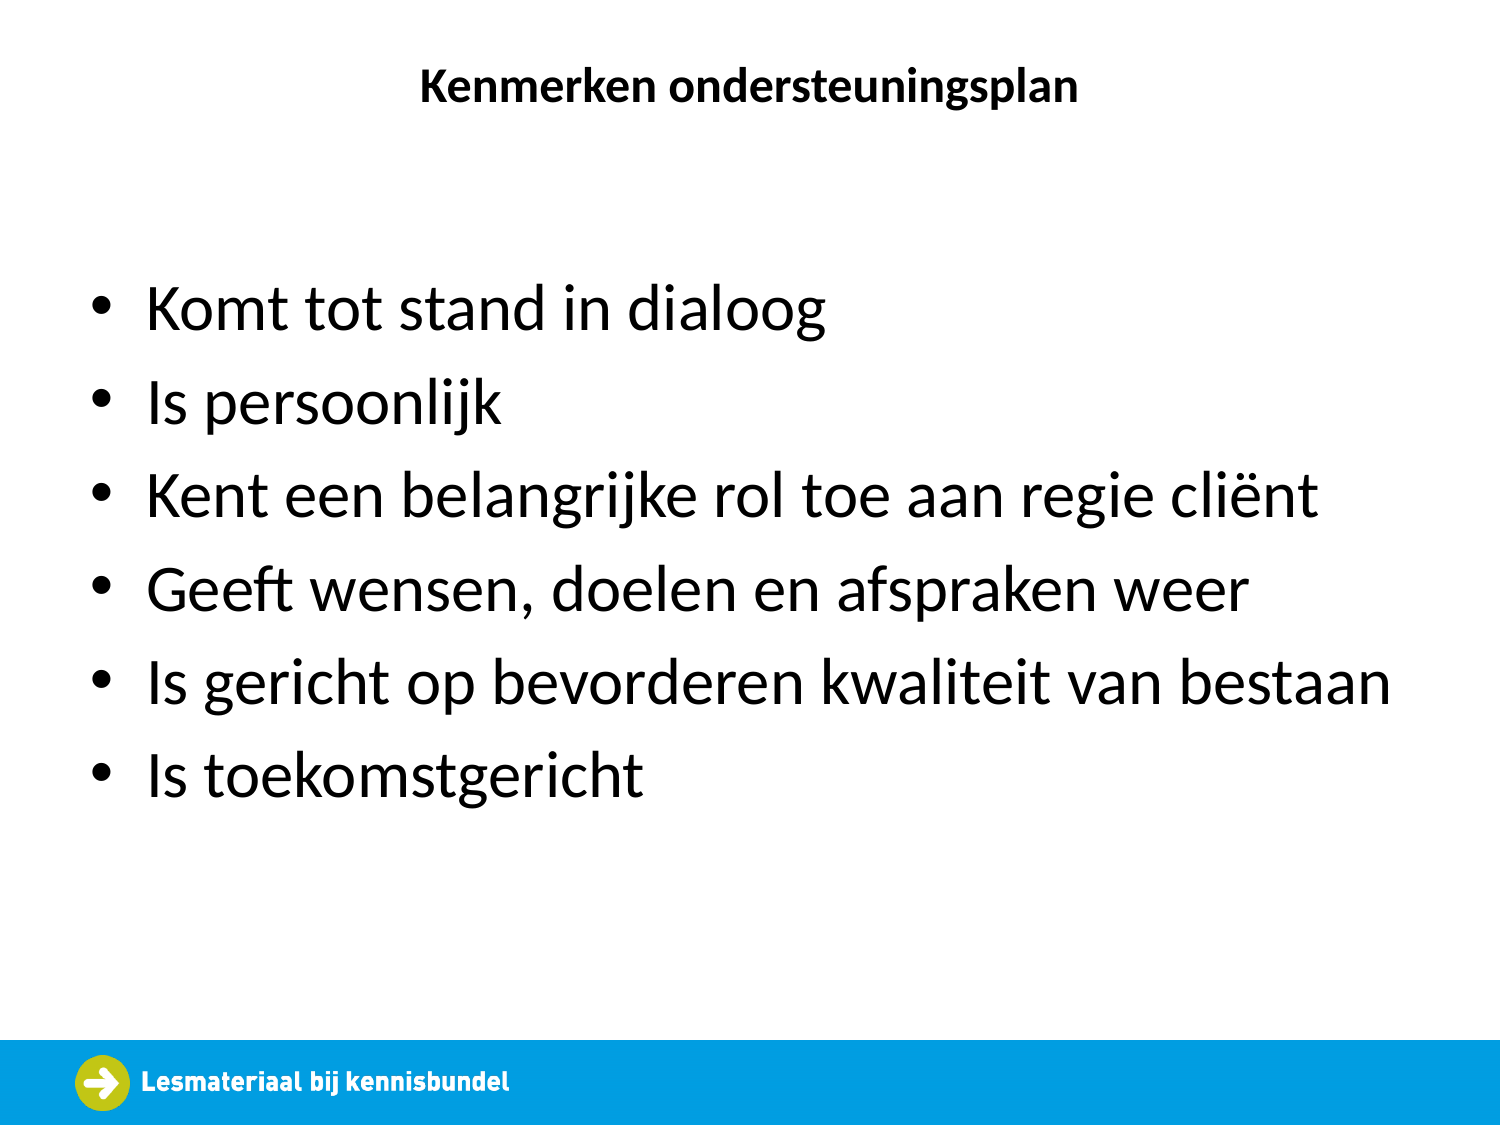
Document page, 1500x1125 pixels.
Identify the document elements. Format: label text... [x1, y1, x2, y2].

picture [76, 1056, 129, 1110]
picture [172, 1076, 182, 1091]
picture [296, 1072, 301, 1090]
picture [267, 1076, 277, 1090]
picture [208, 1076, 219, 1090]
picture [247, 1076, 256, 1090]
picture [503, 1072, 508, 1090]
picture [143, 1072, 154, 1090]
picture [488, 1076, 500, 1090]
picture [443, 1076, 454, 1090]
picture [312, 1072, 323, 1090]
picture [361, 1076, 373, 1090]
title Kenmerken ondersteuningsplan [75, 45, 1425, 134]
picture [407, 1077, 411, 1090]
picture [377, 1076, 388, 1090]
picture [458, 1076, 470, 1090]
picture [415, 1076, 425, 1090]
picture [392, 1076, 403, 1090]
picture [331, 1077, 337, 1095]
picture [281, 1076, 291, 1090]
picture [157, 1076, 169, 1091]
picture [347, 1072, 358, 1090]
list Komt tot stand in dialoog Is persoonlijk Kent een belangrijke rol toe aan regie cliënt Geeft wensen, doelen en afspraken weer Is gericht op bevorderen kwaliteit van bestaan Is toekomstgericht [75, 163, 1425, 975]
picture [326, 1077, 330, 1090]
picture [222, 1073, 229, 1090]
picture [473, 1072, 484, 1090]
picture [428, 1072, 439, 1090]
picture [186, 1076, 205, 1090]
picture [232, 1076, 244, 1091]
